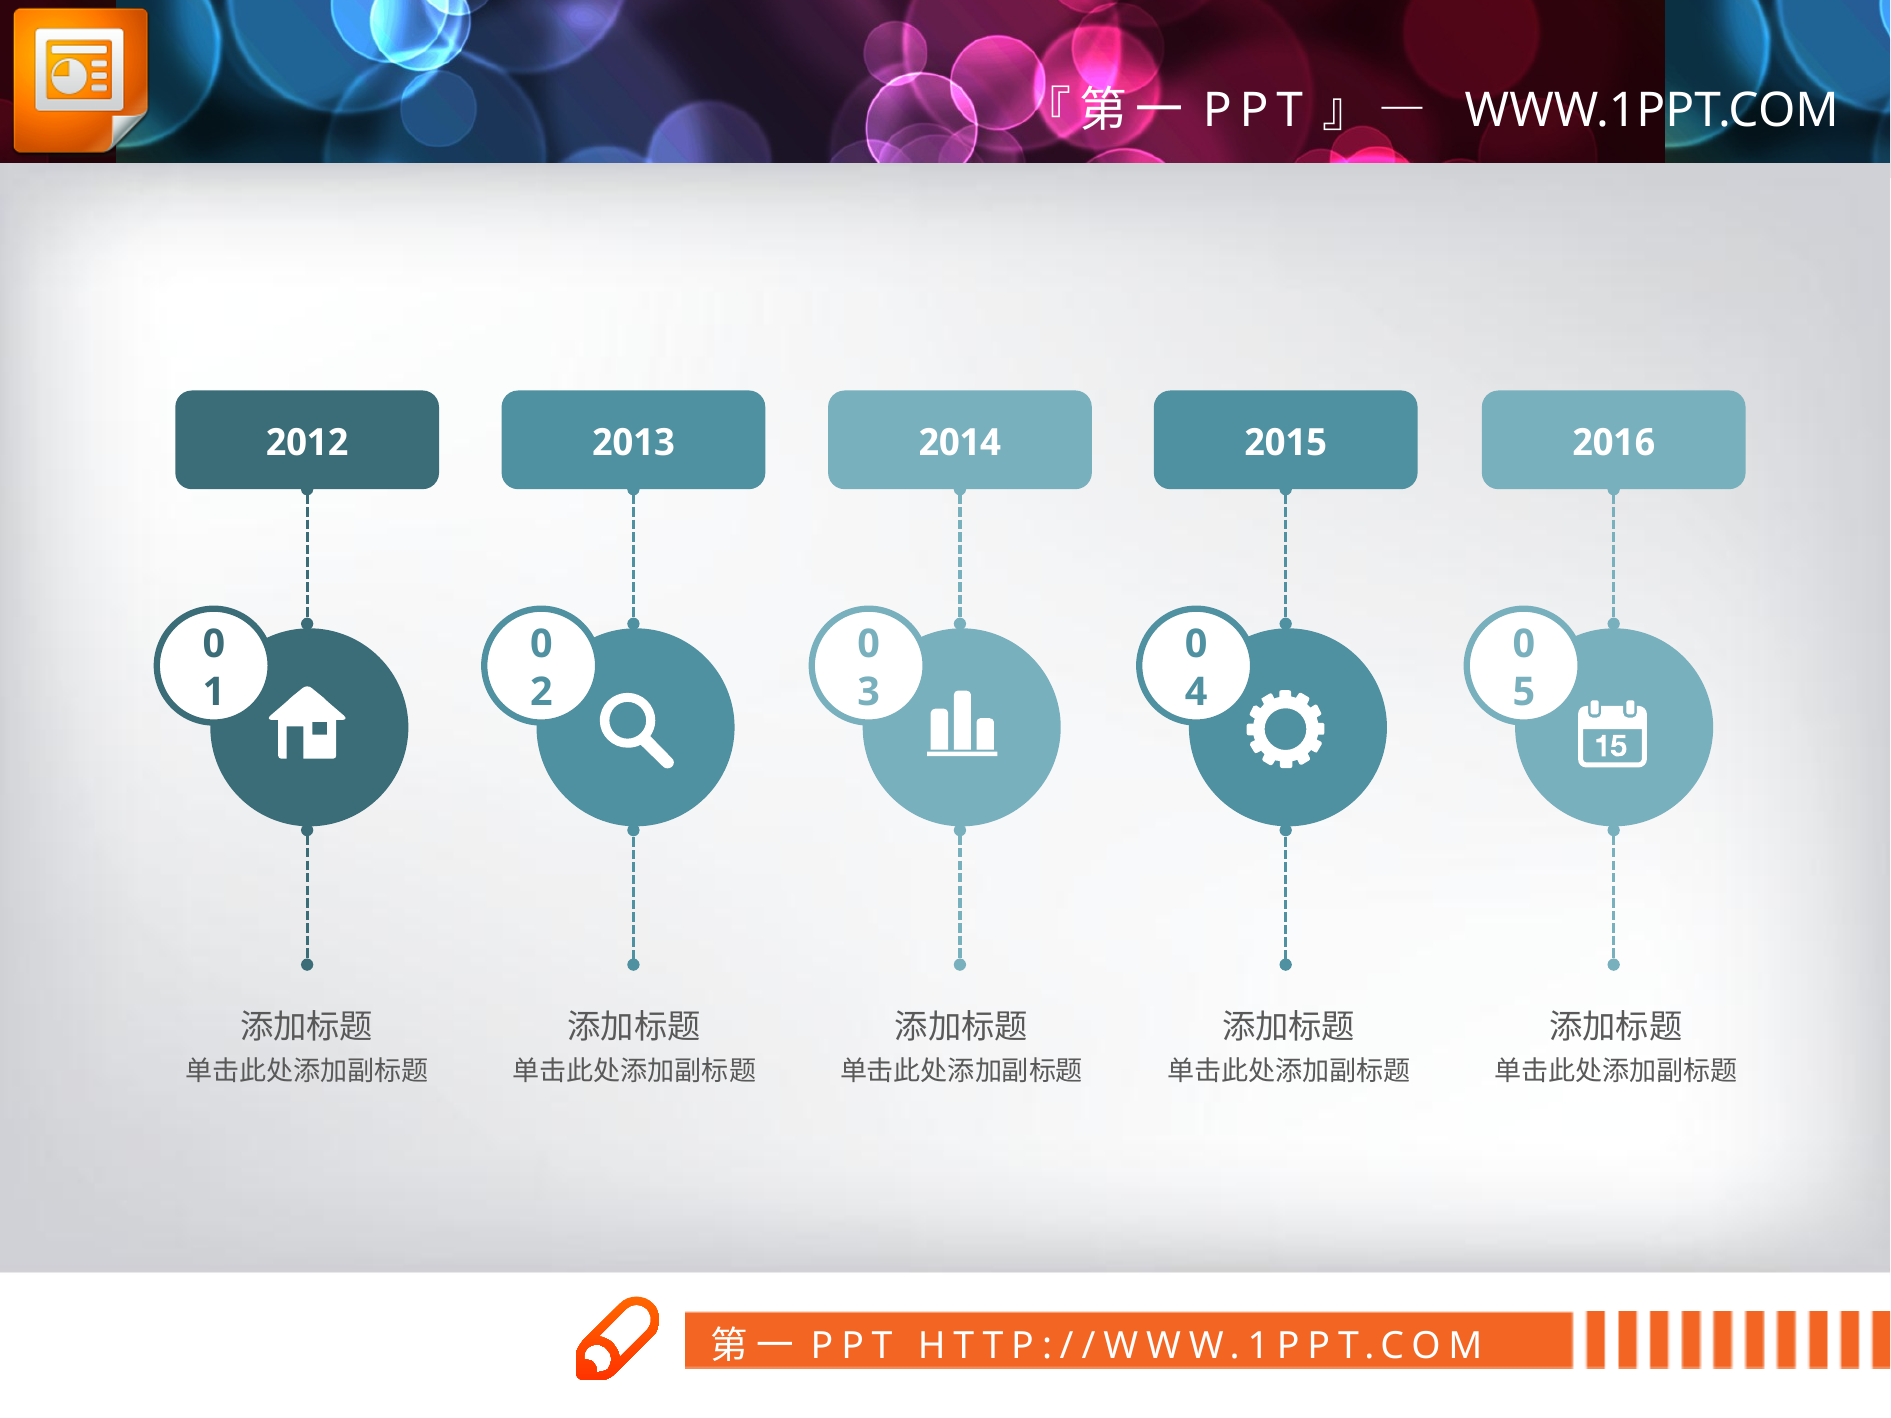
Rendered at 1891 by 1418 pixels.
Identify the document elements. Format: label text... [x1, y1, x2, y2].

text_box [536, 633, 735, 827]
text_box [599, 692, 674, 769]
text_box [1515, 633, 1714, 827]
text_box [501, 390, 766, 624]
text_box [827, 390, 1093, 624]
text_box [210, 633, 409, 827]
text_box [1188, 633, 1387, 827]
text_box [1153, 390, 1418, 624]
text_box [480, 1005, 789, 1087]
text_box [1481, 390, 1746, 624]
picture [685, 1311, 1891, 1369]
text_box 01 [156, 629, 271, 723]
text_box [926, 690, 998, 757]
picture [0, 0, 1891, 1275]
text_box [1577, 700, 1648, 768]
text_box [153, 1005, 461, 1087]
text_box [1134, 1005, 1443, 1087]
text_box [1246, 690, 1325, 769]
text_box 02 [484, 629, 599, 723]
text_box 03 [811, 630, 926, 723]
text_box [268, 686, 346, 759]
text_box 05 [1466, 630, 1581, 723]
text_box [807, 1005, 1116, 1087]
text_box [862, 633, 1061, 827]
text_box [175, 390, 440, 624]
text_box 04 [1139, 630, 1254, 723]
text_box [1462, 1005, 1770, 1087]
